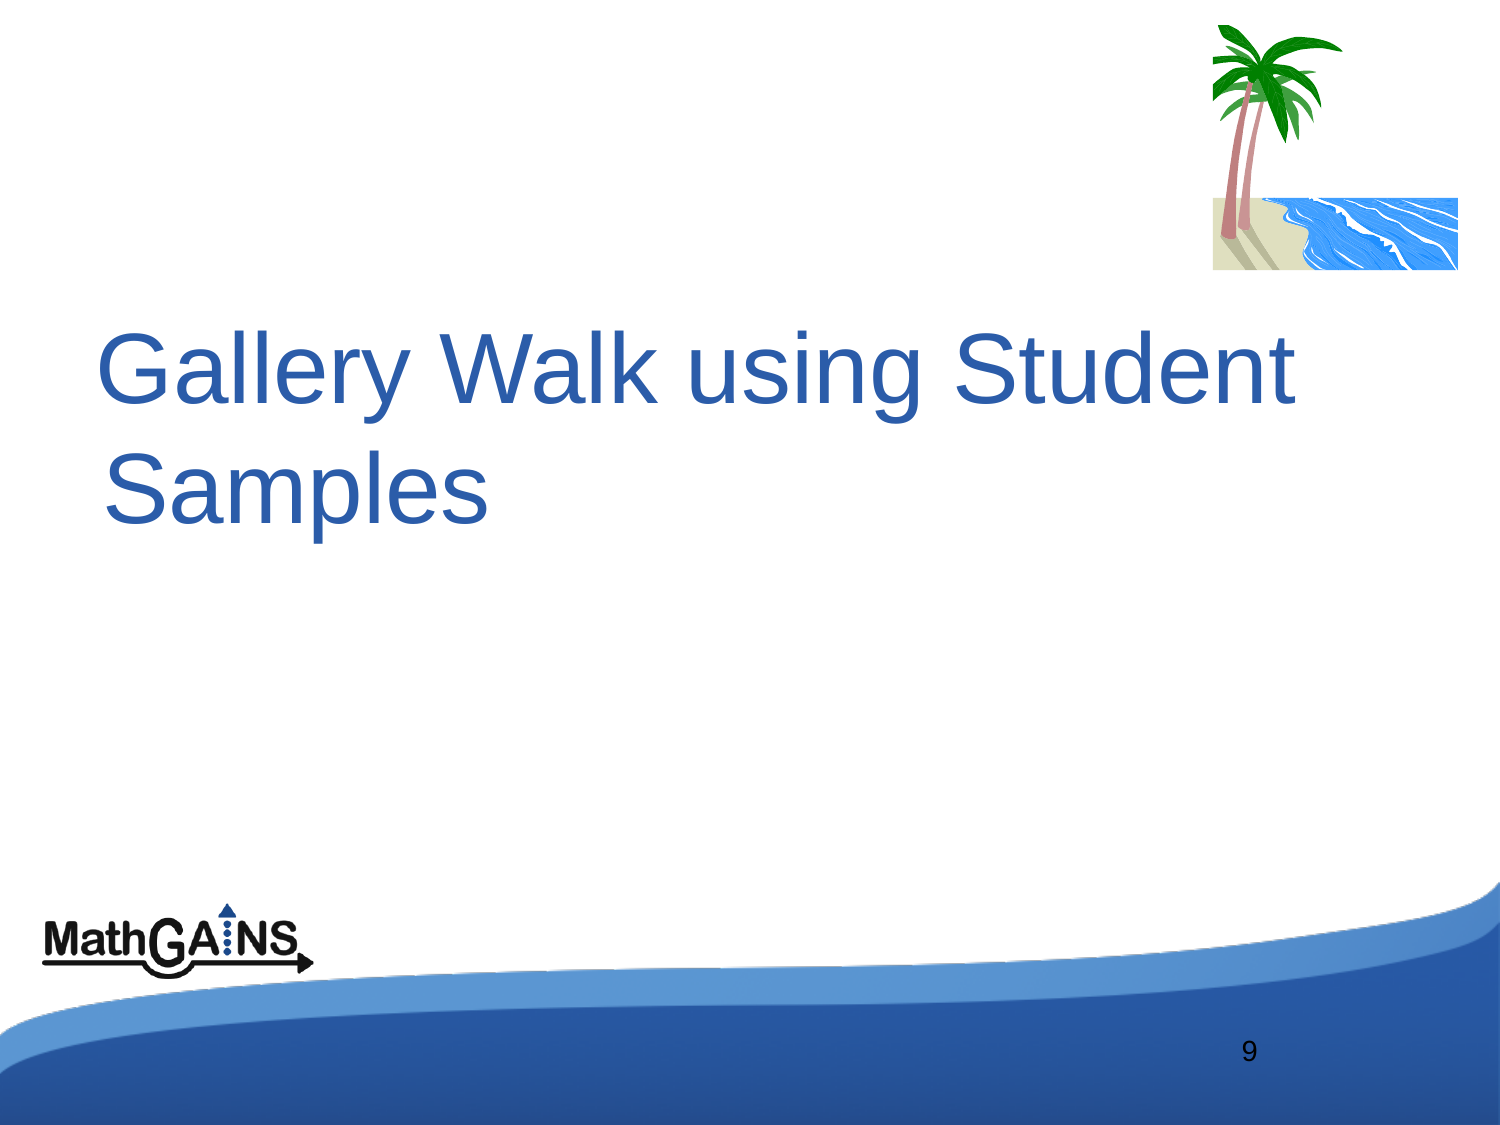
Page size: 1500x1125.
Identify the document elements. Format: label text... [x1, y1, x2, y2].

picture [1212, 24, 1459, 271]
text_box 9 [1224, 1024, 1276, 1075]
title Gallery Walk using Student Samples [86, 299, 1438, 549]
picture [0, 878, 1500, 1125]
